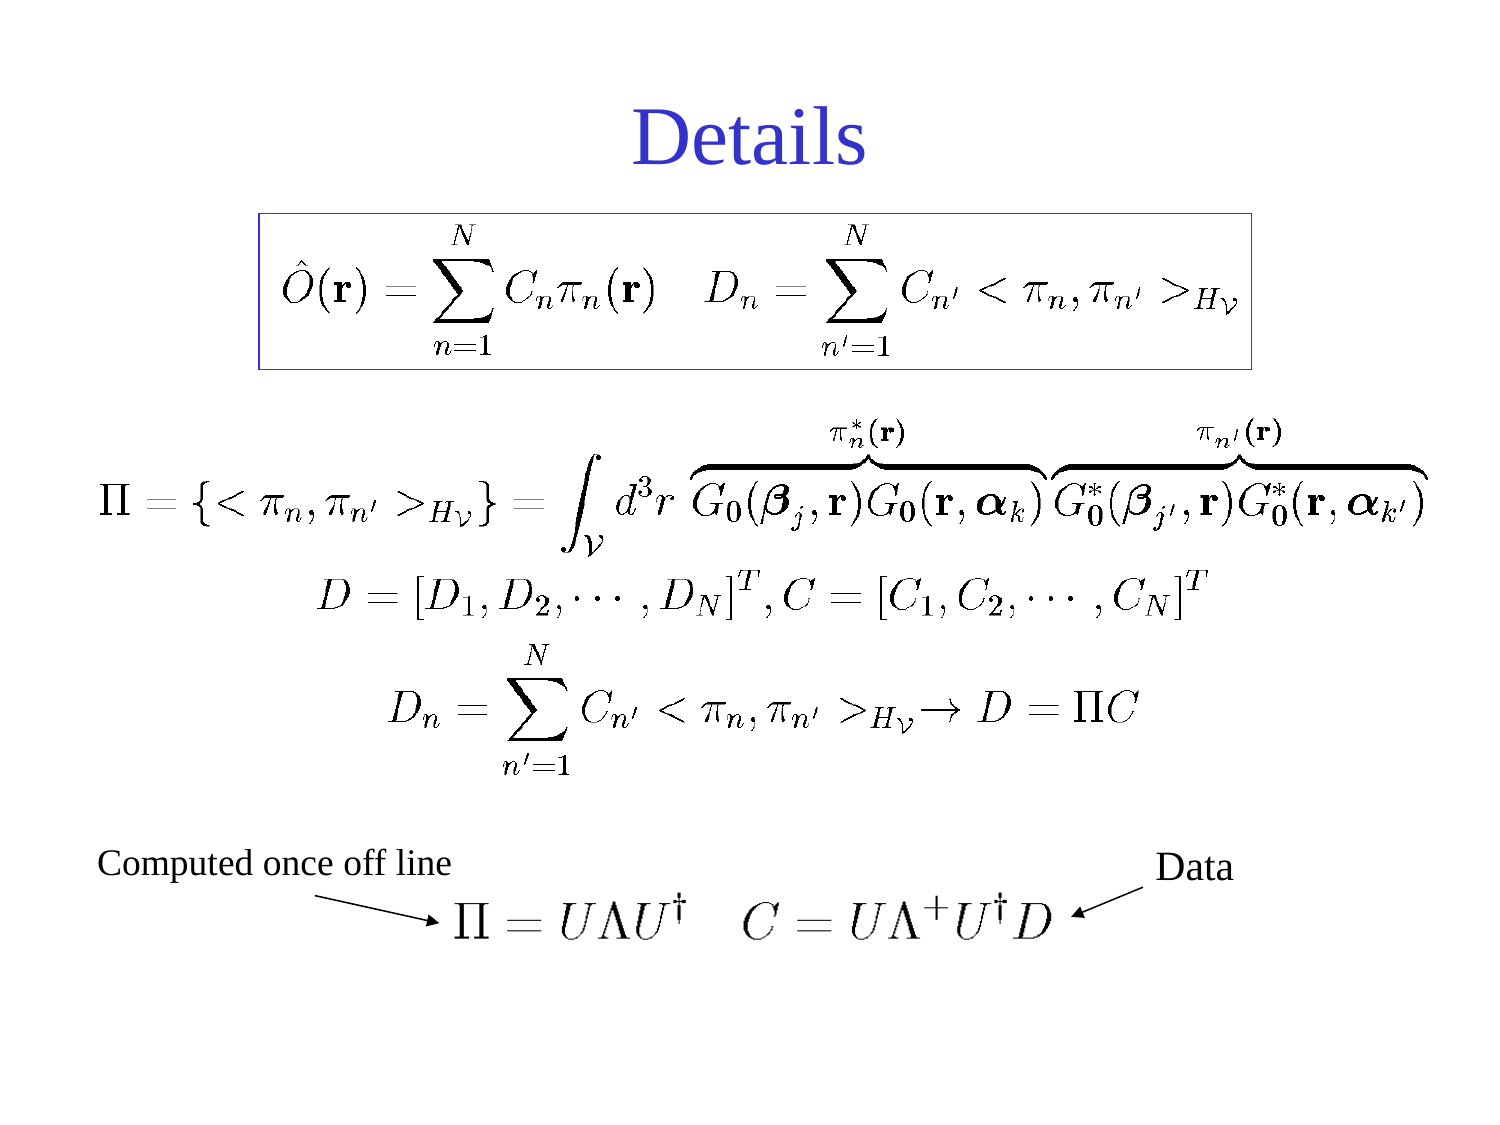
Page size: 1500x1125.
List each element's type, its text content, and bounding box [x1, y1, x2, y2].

picture [435, 878, 1077, 969]
picture [67, 409, 1452, 794]
text_box [1081, 887, 1143, 918]
text_box [314, 895, 430, 927]
text_box Computed once off line [82, 830, 468, 891]
title Details [112, 37, 1388, 226]
text_box Data [1140, 831, 1250, 896]
picture [259, 214, 1252, 370]
